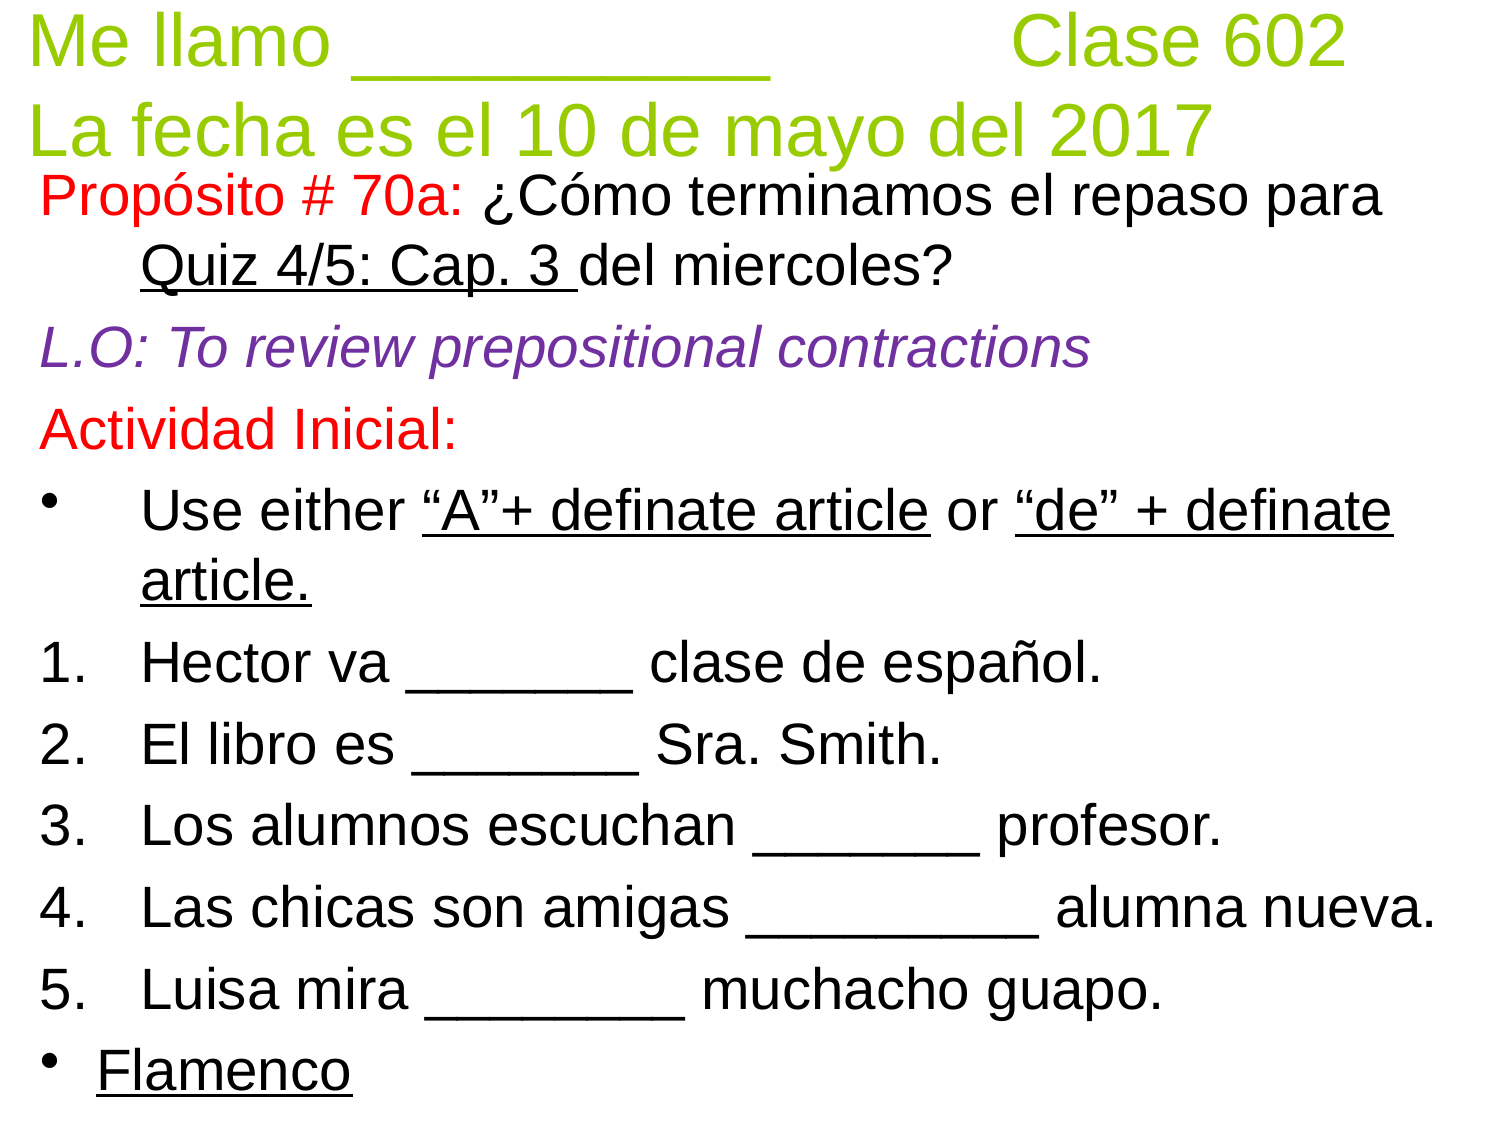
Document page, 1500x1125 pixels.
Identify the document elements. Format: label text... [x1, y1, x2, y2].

list Propósito # 70a: ¿Cómo terminamos el repaso para Quiz 4/5: Cap. 3 del miercoles? L.O: To review prepositional contractions Actividad Inicial: Use either “A”+ definate article or “de” + definate article. Hector va _______ clase de español. El libro es _______ Sra. Smith. Los alumnos escuchan _______ profesor. Las chicas son amigas _________ alumna nueva. Luisa mira ________ muchacho guapo. Flamenco [24, 149, 1500, 1025]
title Me llamo __________ Clase 602 La fecha es el 10 de mayo del 2017 [12, 0, 1438, 175]
